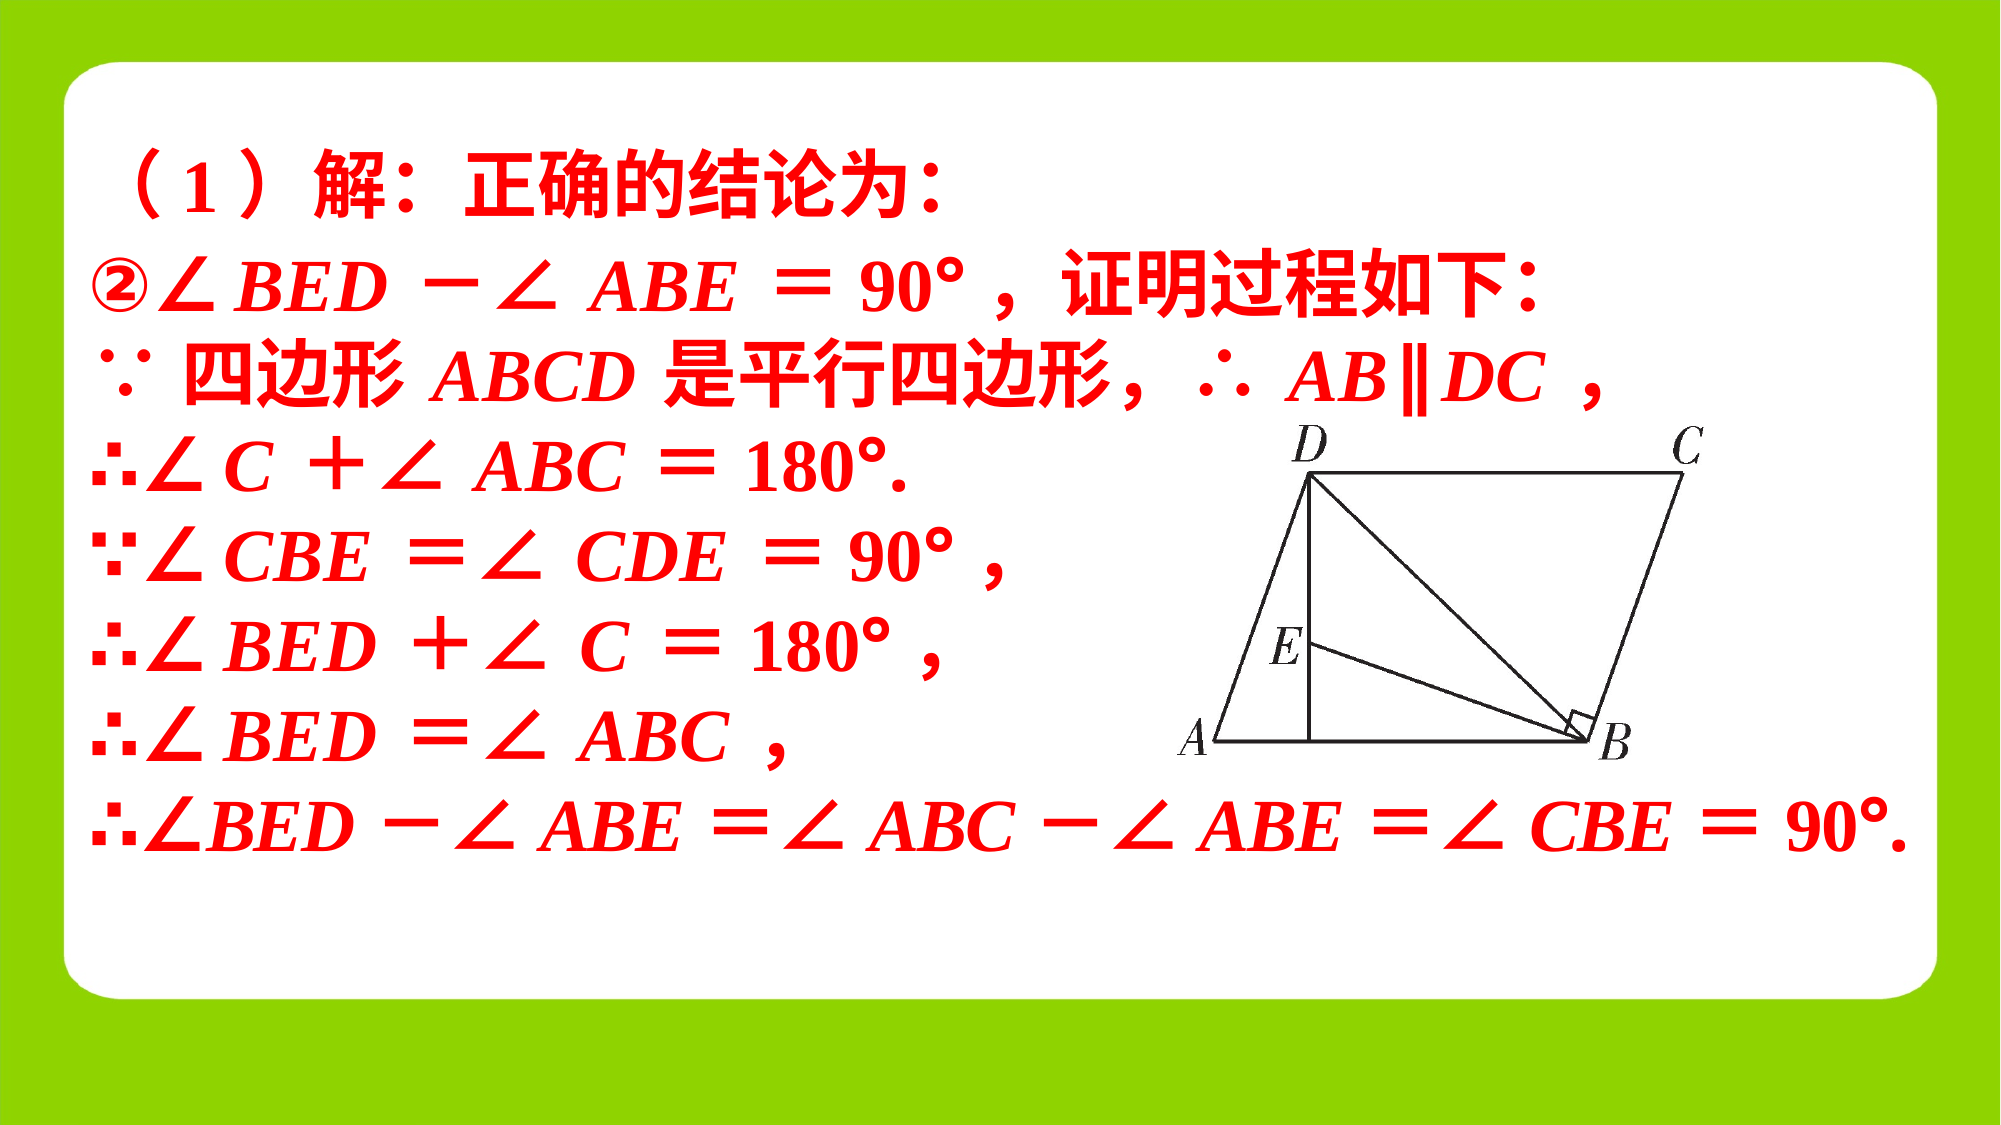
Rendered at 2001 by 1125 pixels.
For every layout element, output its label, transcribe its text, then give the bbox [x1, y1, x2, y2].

text_box （1）解：正确的结论为： [88, 137, 963, 229]
text_box ②∠BED－∠ABE＝90°，证明过程如下： ∵四边形ABCD是平行四边形，∴AB∥DC， ∴∠C＋∠ABC＝180°. ∵∠CBE＝∠CDE＝90°， ∴∠BED＋∠C＝180°， ∴∠BED＝∠ABC， ∴∠BED－∠ABE＝∠ABC－∠ABE＝∠CBE＝90°. [88, 236, 1974, 873]
picture [0, 0, 2001, 1125]
